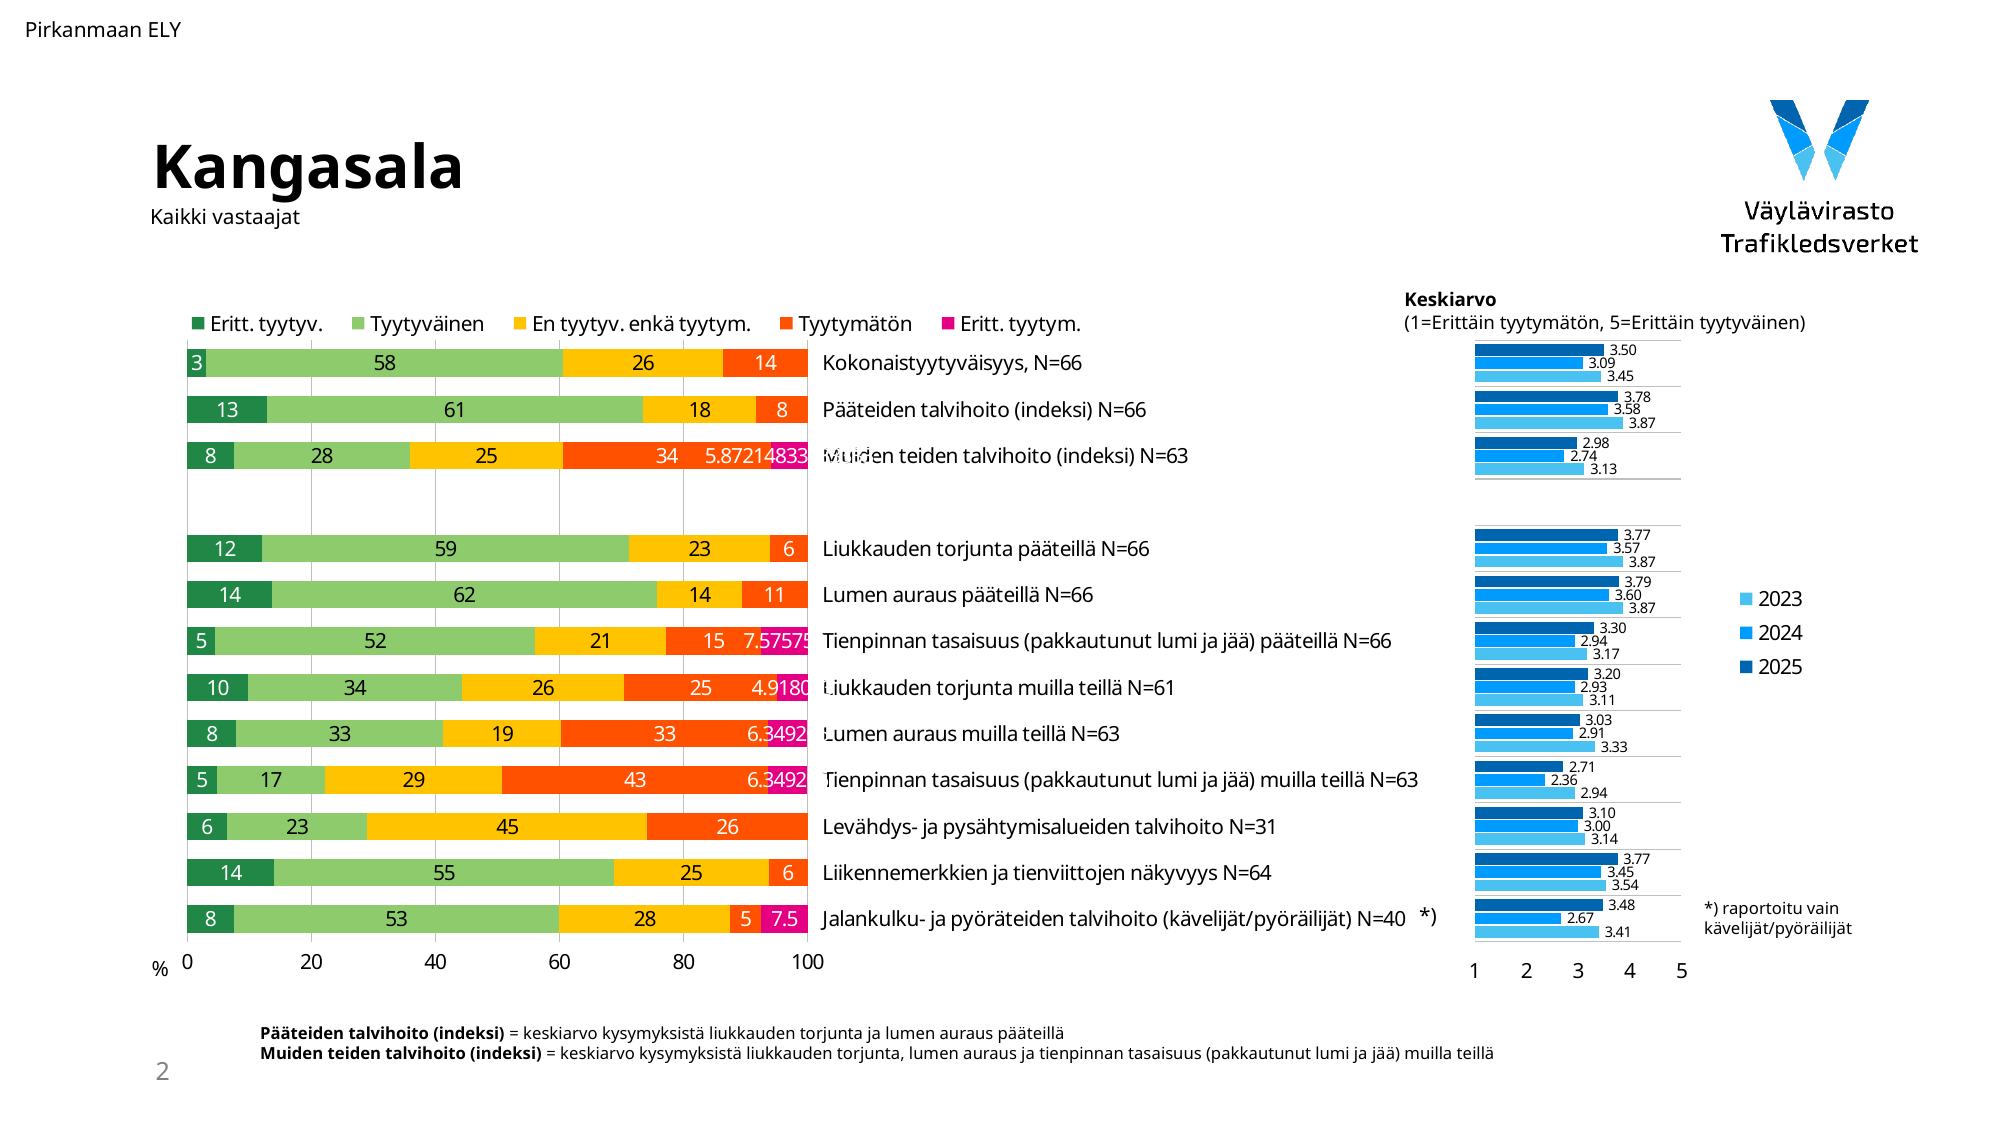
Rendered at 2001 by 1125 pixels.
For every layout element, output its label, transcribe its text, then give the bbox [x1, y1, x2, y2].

text_box Pääteiden talvihoito (indeksi) = keskiarvo kysymyksistä liukkauden torjunta ja lumen auraus pääteillä Muiden teiden talvihoito (indeksi) = keskiarvo kysymyksistä liukkauden torjunta, lumen auraus ja tienpinnan tasaisuus (pakkautunut lumi ja jää) muilla teillä [245, 1015, 1520, 1094]
text_box Kaikki vastaajat [135, 196, 315, 237]
text_box Keskiarvo (1=Erittäin tyytymätön, 5=Erittäin tyytyväinen) [1389, 280, 1826, 341]
picture [1682, 62, 1958, 292]
text_box *) raportoitu vain kävelijät/pyöräilijät [1822, 890, 1868, 945]
footer [0, 1042, 675, 1103]
title Kangasala [137, 59, 1555, 278]
text_box Pirkanmaan ELY [10, 9, 197, 50]
text_box % [136, 948, 184, 989]
chart [168, 281, 1822, 985]
